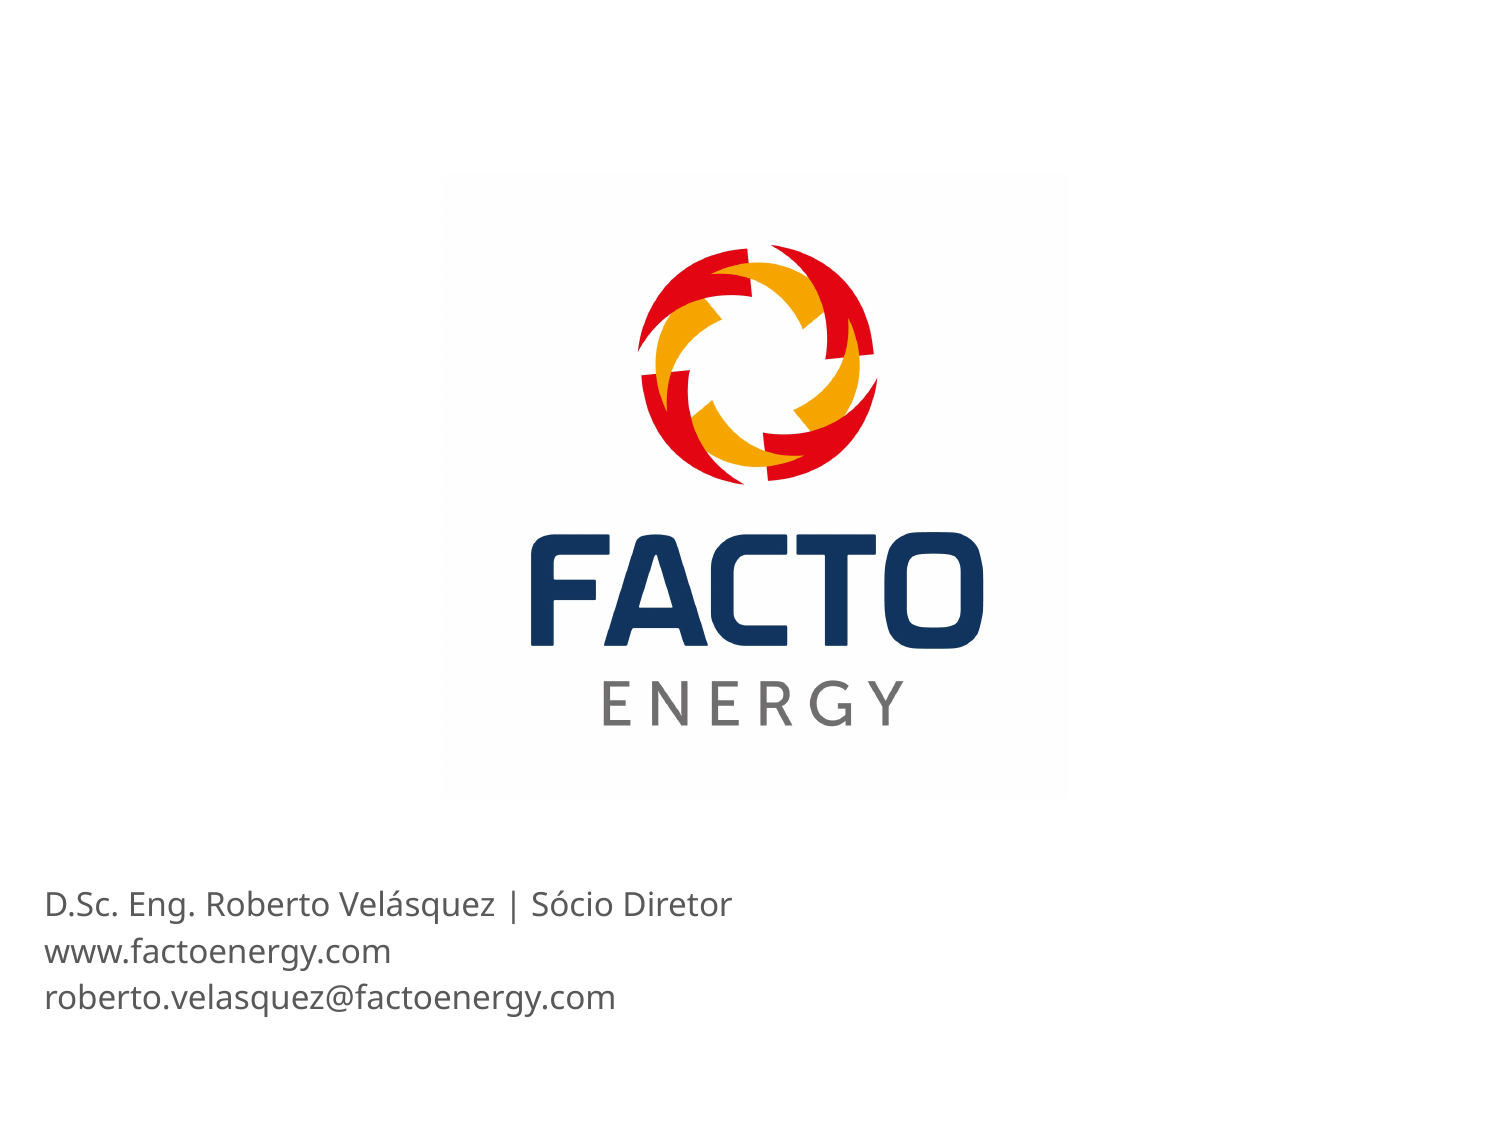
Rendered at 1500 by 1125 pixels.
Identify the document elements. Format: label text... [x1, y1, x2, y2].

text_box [442, 172, 1070, 799]
text_box D.Sc. Eng. Roberto Velásquez | Sócio Diretor www.factoenergy.com roberto.velasquez@factoenergy.com [29, 739, 991, 1024]
